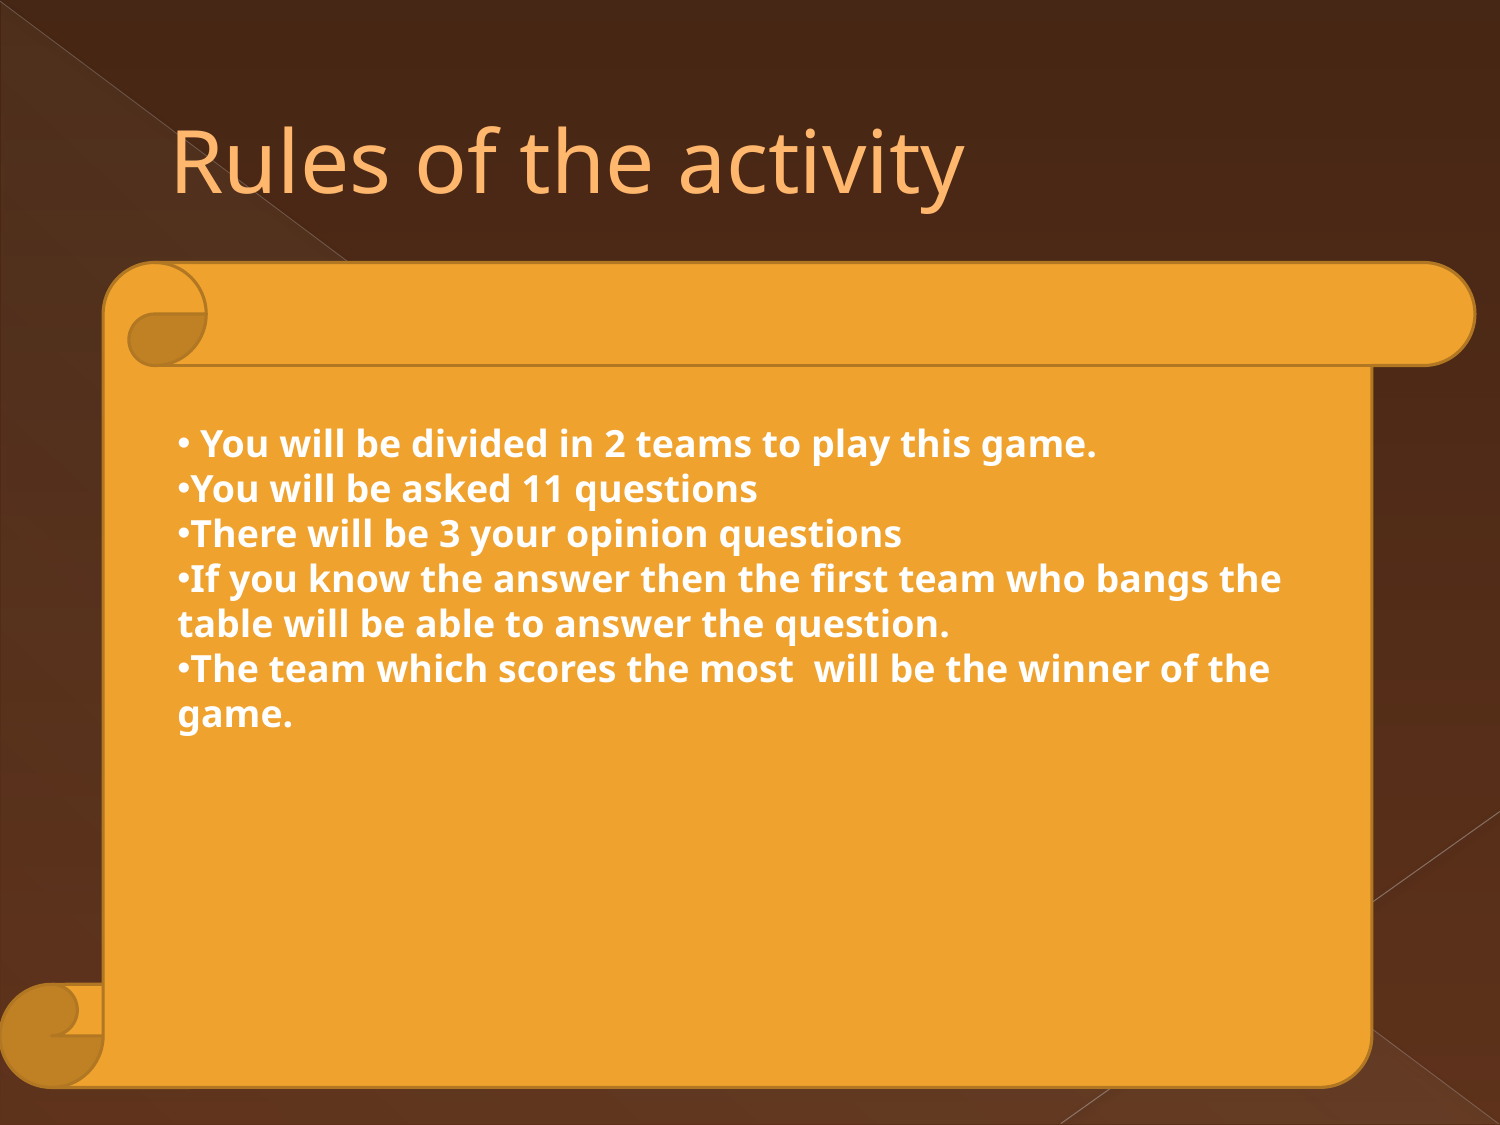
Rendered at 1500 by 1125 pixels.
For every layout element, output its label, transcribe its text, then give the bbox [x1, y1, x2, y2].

text_box [0, 260, 1477, 1090]
text_box You will be divided in 2 teams to play this game. You will be asked 11 questions There will be 3 your opinion questions If you know the answer then the first team who bangs the table will be able to answer the question. The team which scores the most will be the winner of the game. [162, 412, 1350, 788]
title Rules of the activity [75, 43, 1425, 274]
